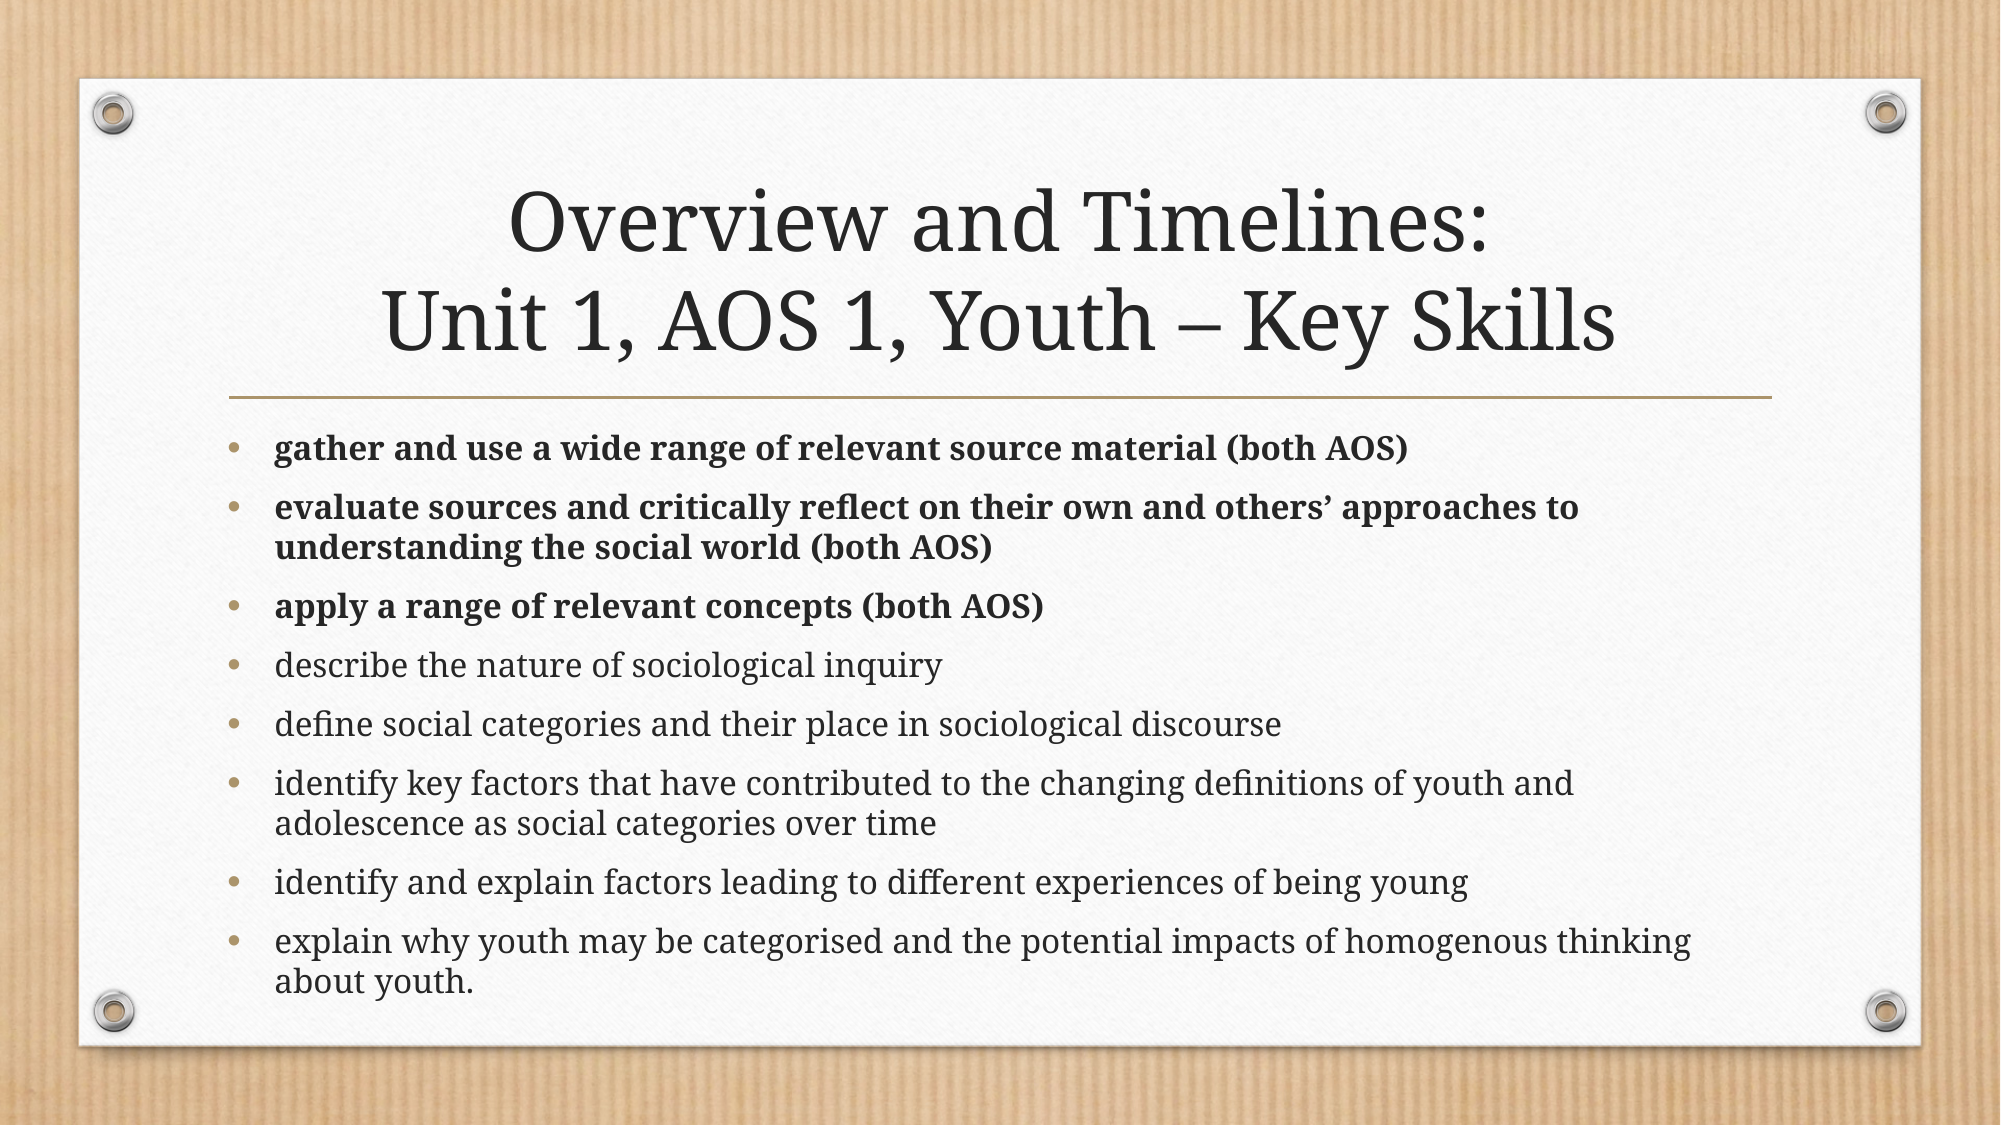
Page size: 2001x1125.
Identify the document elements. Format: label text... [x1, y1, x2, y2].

picture [0, 0, 2001, 1125]
list gather and use a wide range of relevant source material (both AOS) evaluate sources and critically reflect on their own and others’ approaches to understanding the social world (both AOS) apply a range of relevant concepts (both AOS) describe the nature of sociological inquiry define social categories and their place in sociological discourse identify key factors that have contributed to the changing definitions of youth and adolescence as social categories over time identify and explain factors leading to different experiences of being young explain why youth may be categorised and the potential impacts of homogenous thinking about youth. [212, 419, 1788, 964]
title Overview and Timelines: Unit 1, AOS 1, Youth – Key Skills [212, 161, 1788, 375]
